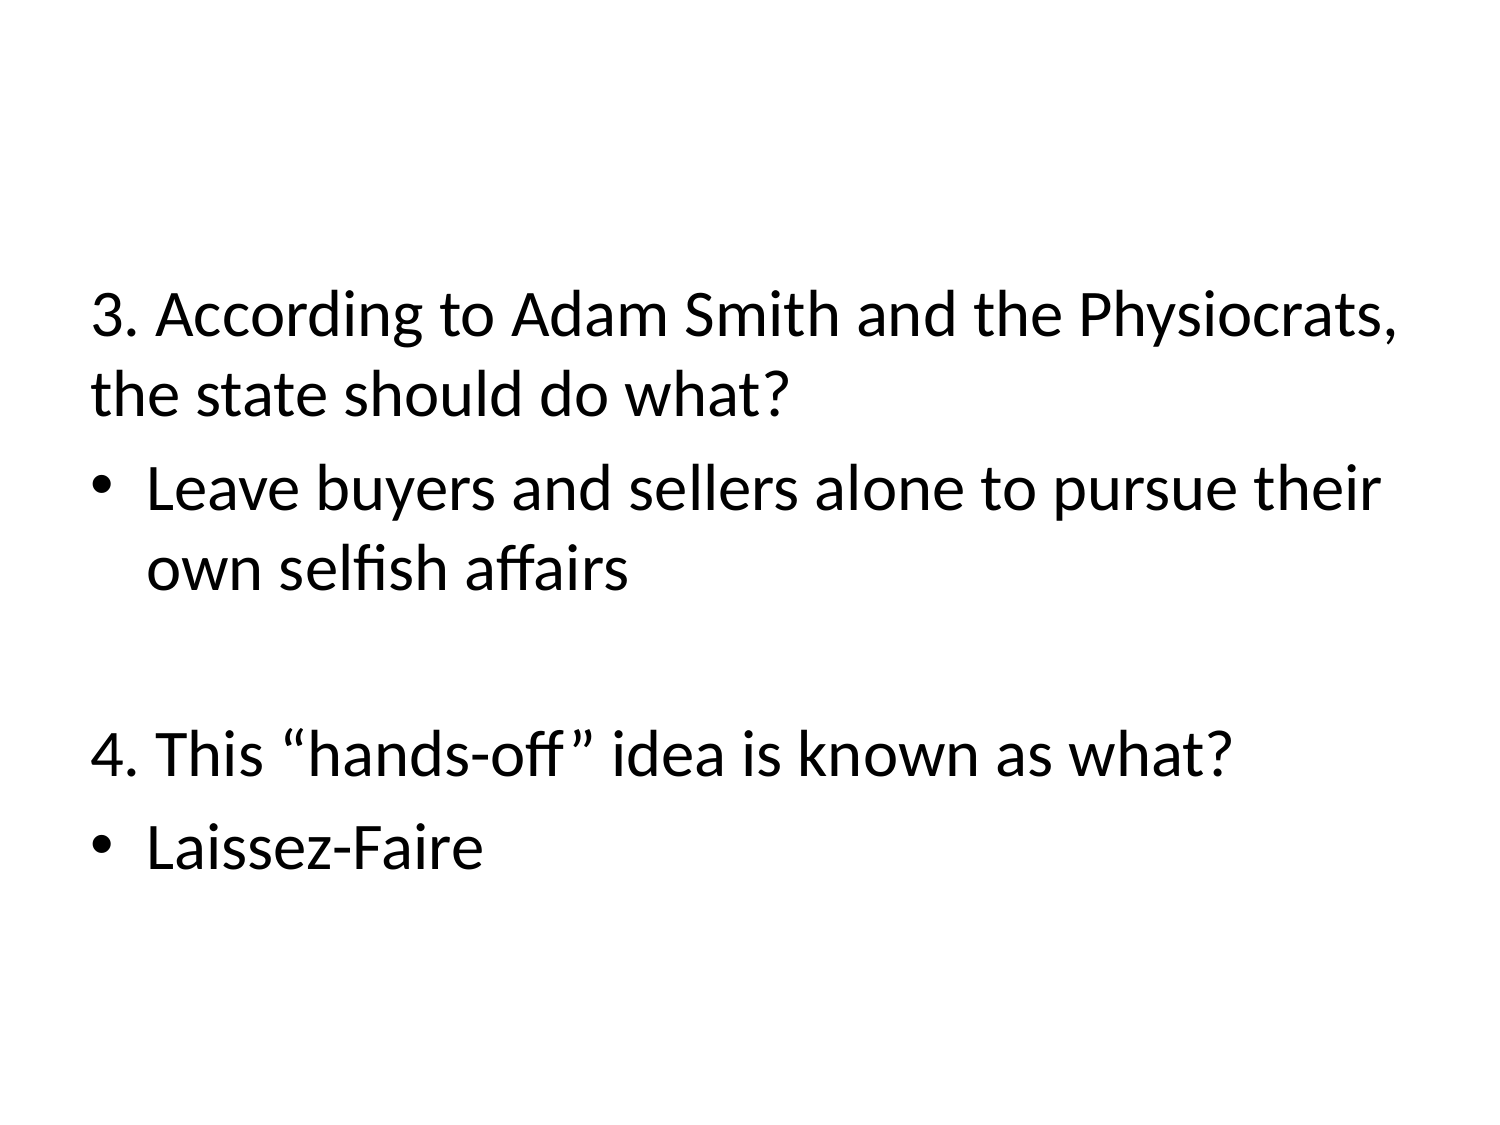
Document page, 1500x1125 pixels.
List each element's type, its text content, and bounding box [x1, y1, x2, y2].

list 3. According to Adam Smith and the Physiocrats, the state should do what? Leave buyers and sellers alone to pursue their own selfish affairs 4. This “hands-off” idea is known as what? Laissez-Faire [75, 262, 1425, 1005]
